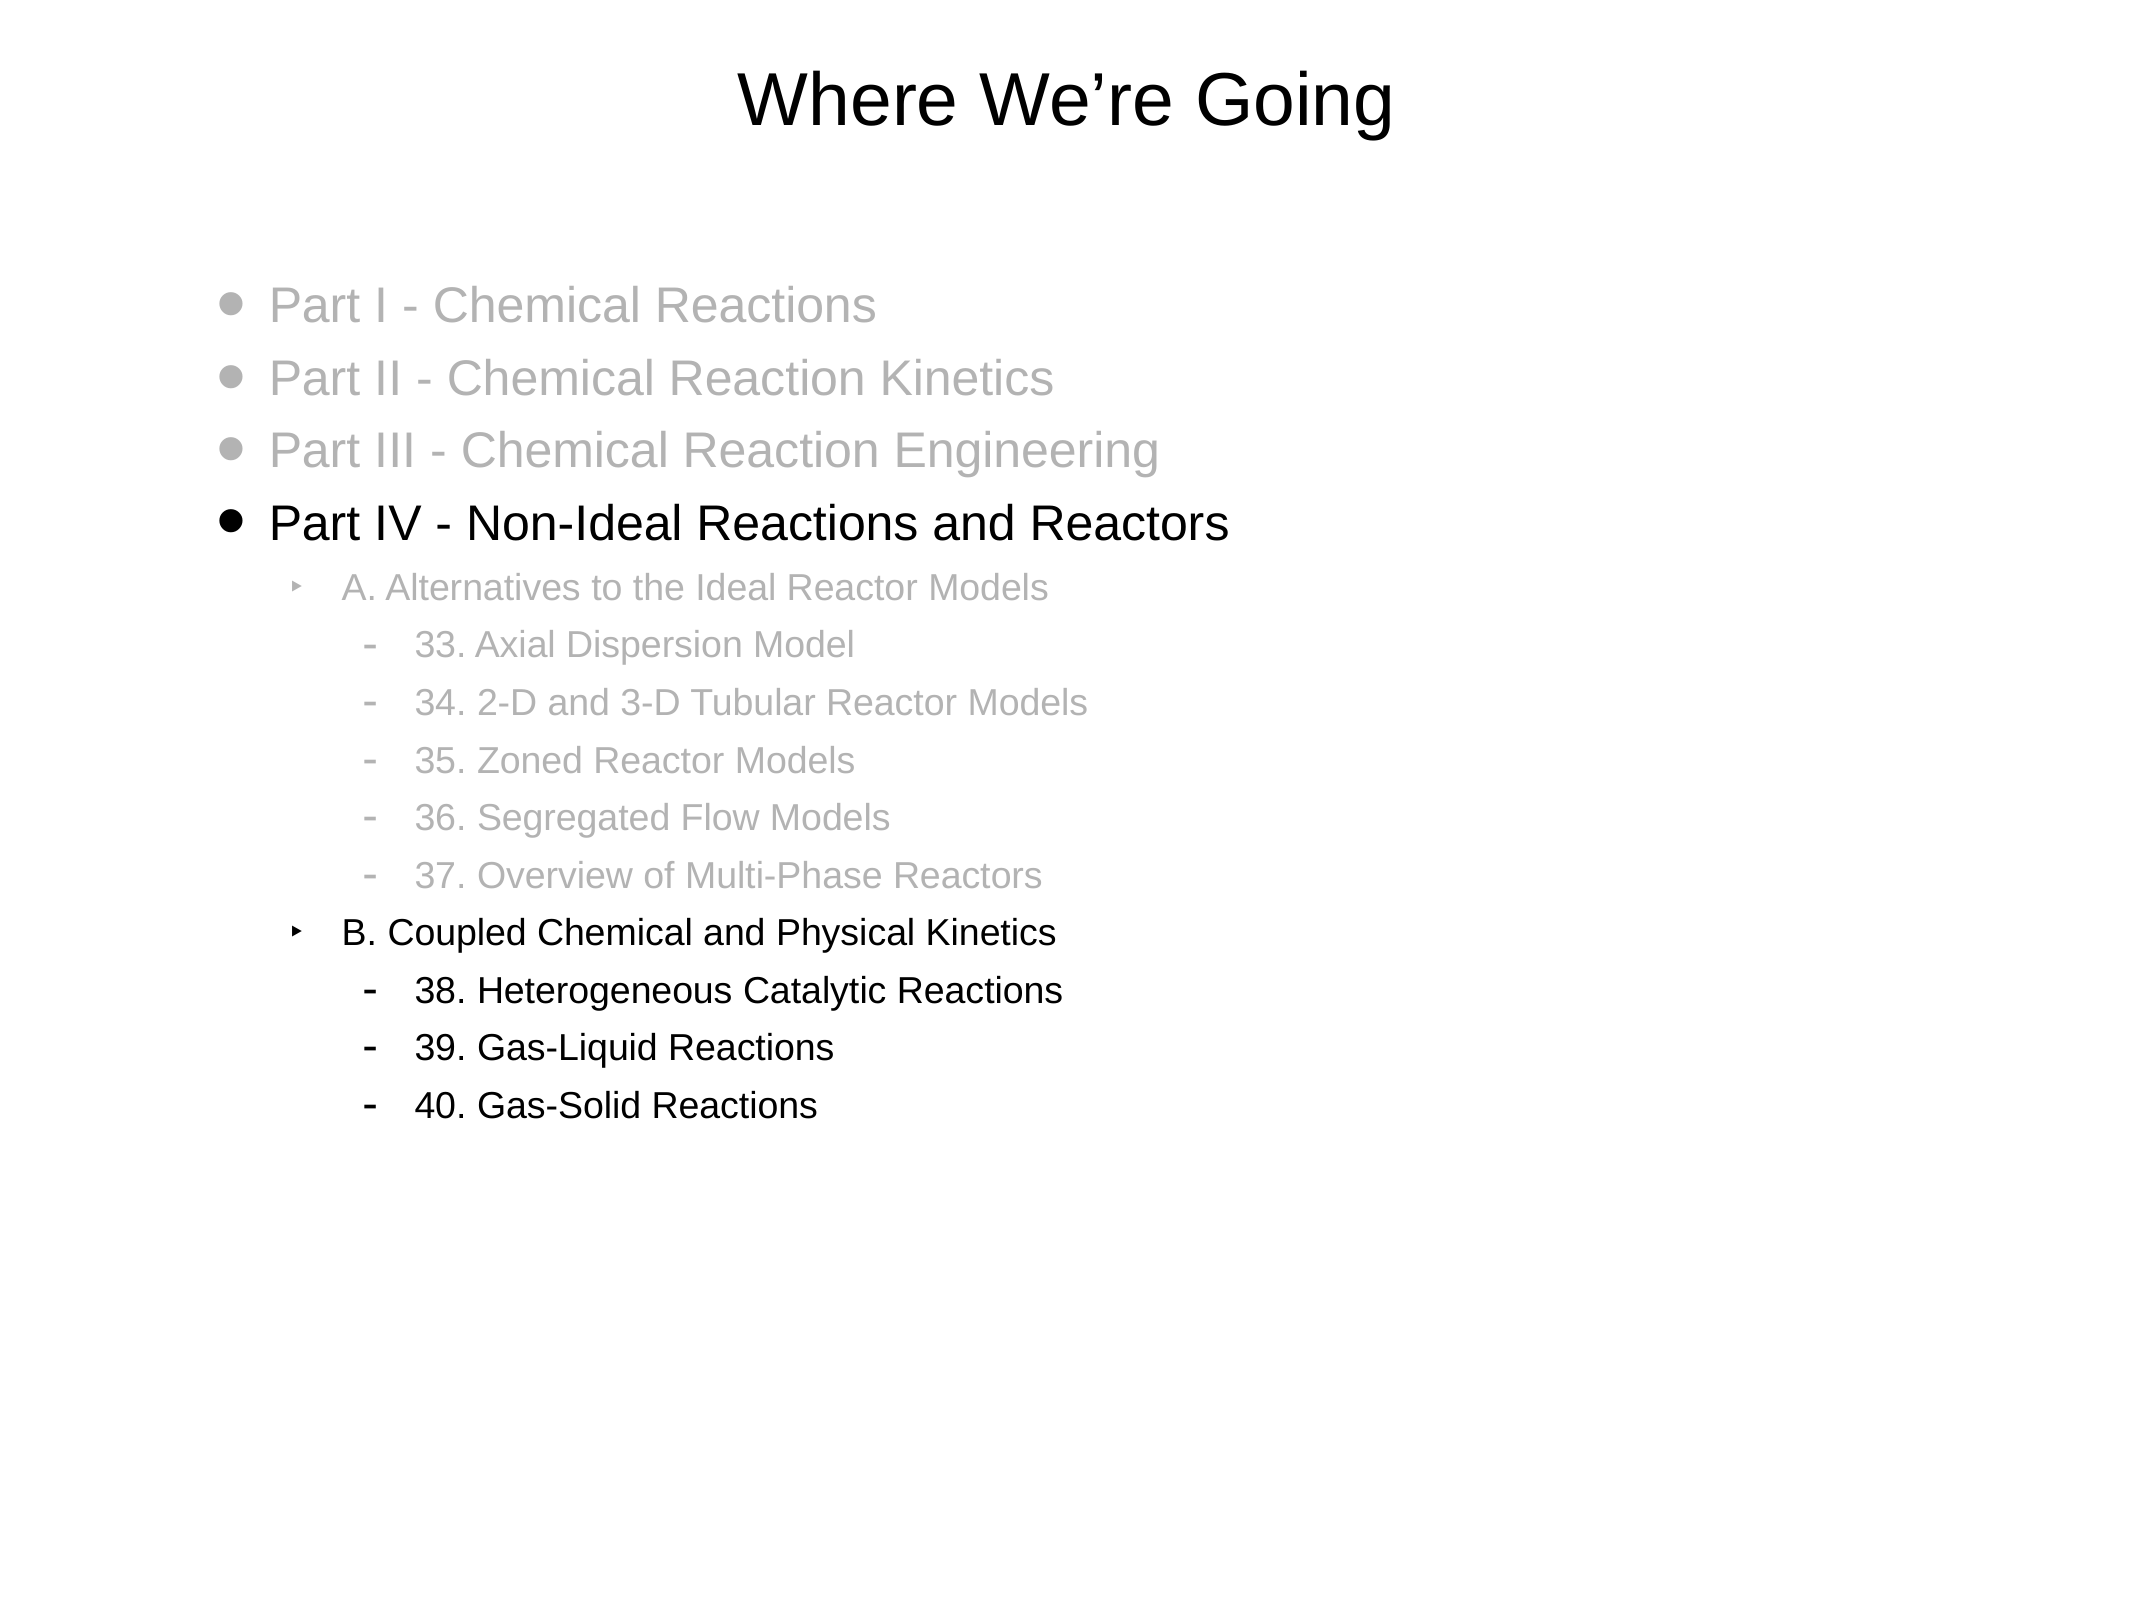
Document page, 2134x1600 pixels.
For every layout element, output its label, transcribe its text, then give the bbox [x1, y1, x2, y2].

title Where We’re Going [208, 41, 1925, 250]
list Part I - Chemical Reactions Part II - Chemical Reaction Kinetics Part III - Chemical Reaction Engineering Part IV - Non-Ideal Reactions and Reactors A. Alternatives to the Ideal Reactor Models 33. Axial Dispersion Model 34. 2-D and 3-D Tubular Reactor Models 35. Zoned Reactor Models 36. Segregated Flow Models 37. Overview of Multi-Phase Reactors B. Coupled Chemical and Physical Kinetics 38. Heterogeneous Catalytic Reactions 39. Gas-Liquid Reactions 40. Gas-Solid Reactions [208, 264, 1925, 1463]
